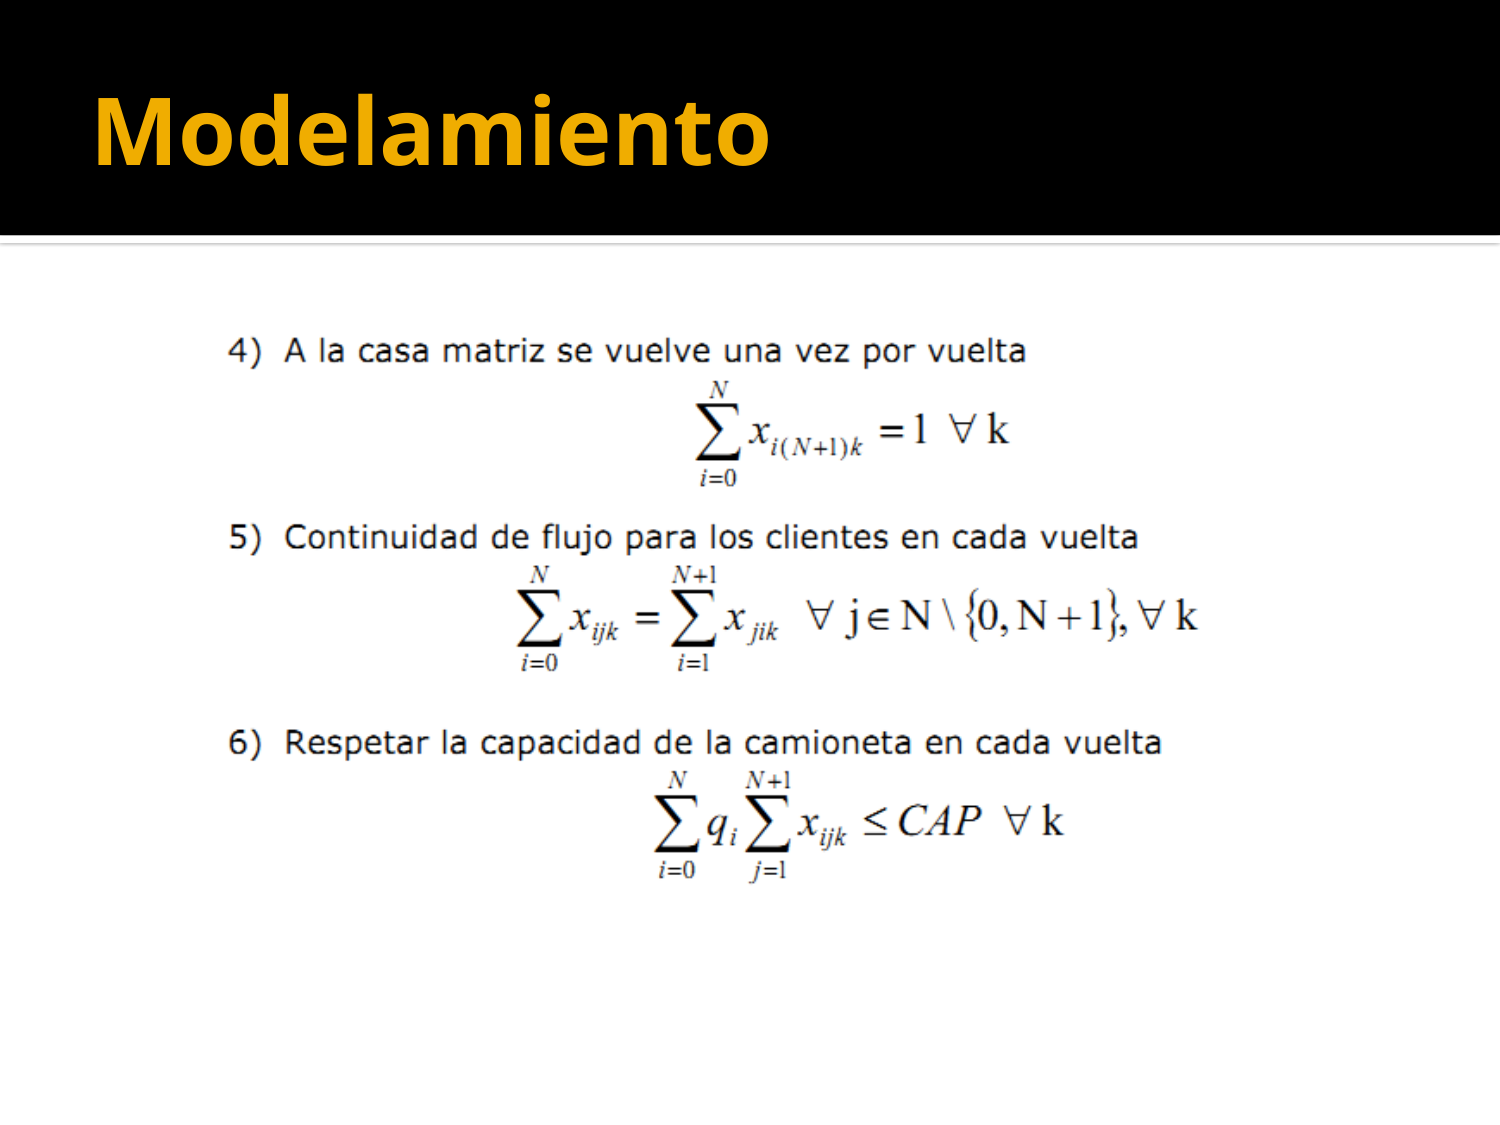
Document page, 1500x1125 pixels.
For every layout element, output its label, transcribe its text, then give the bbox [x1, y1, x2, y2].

title Modelamiento [75, 25, 1425, 231]
picture [194, 314, 1260, 894]
